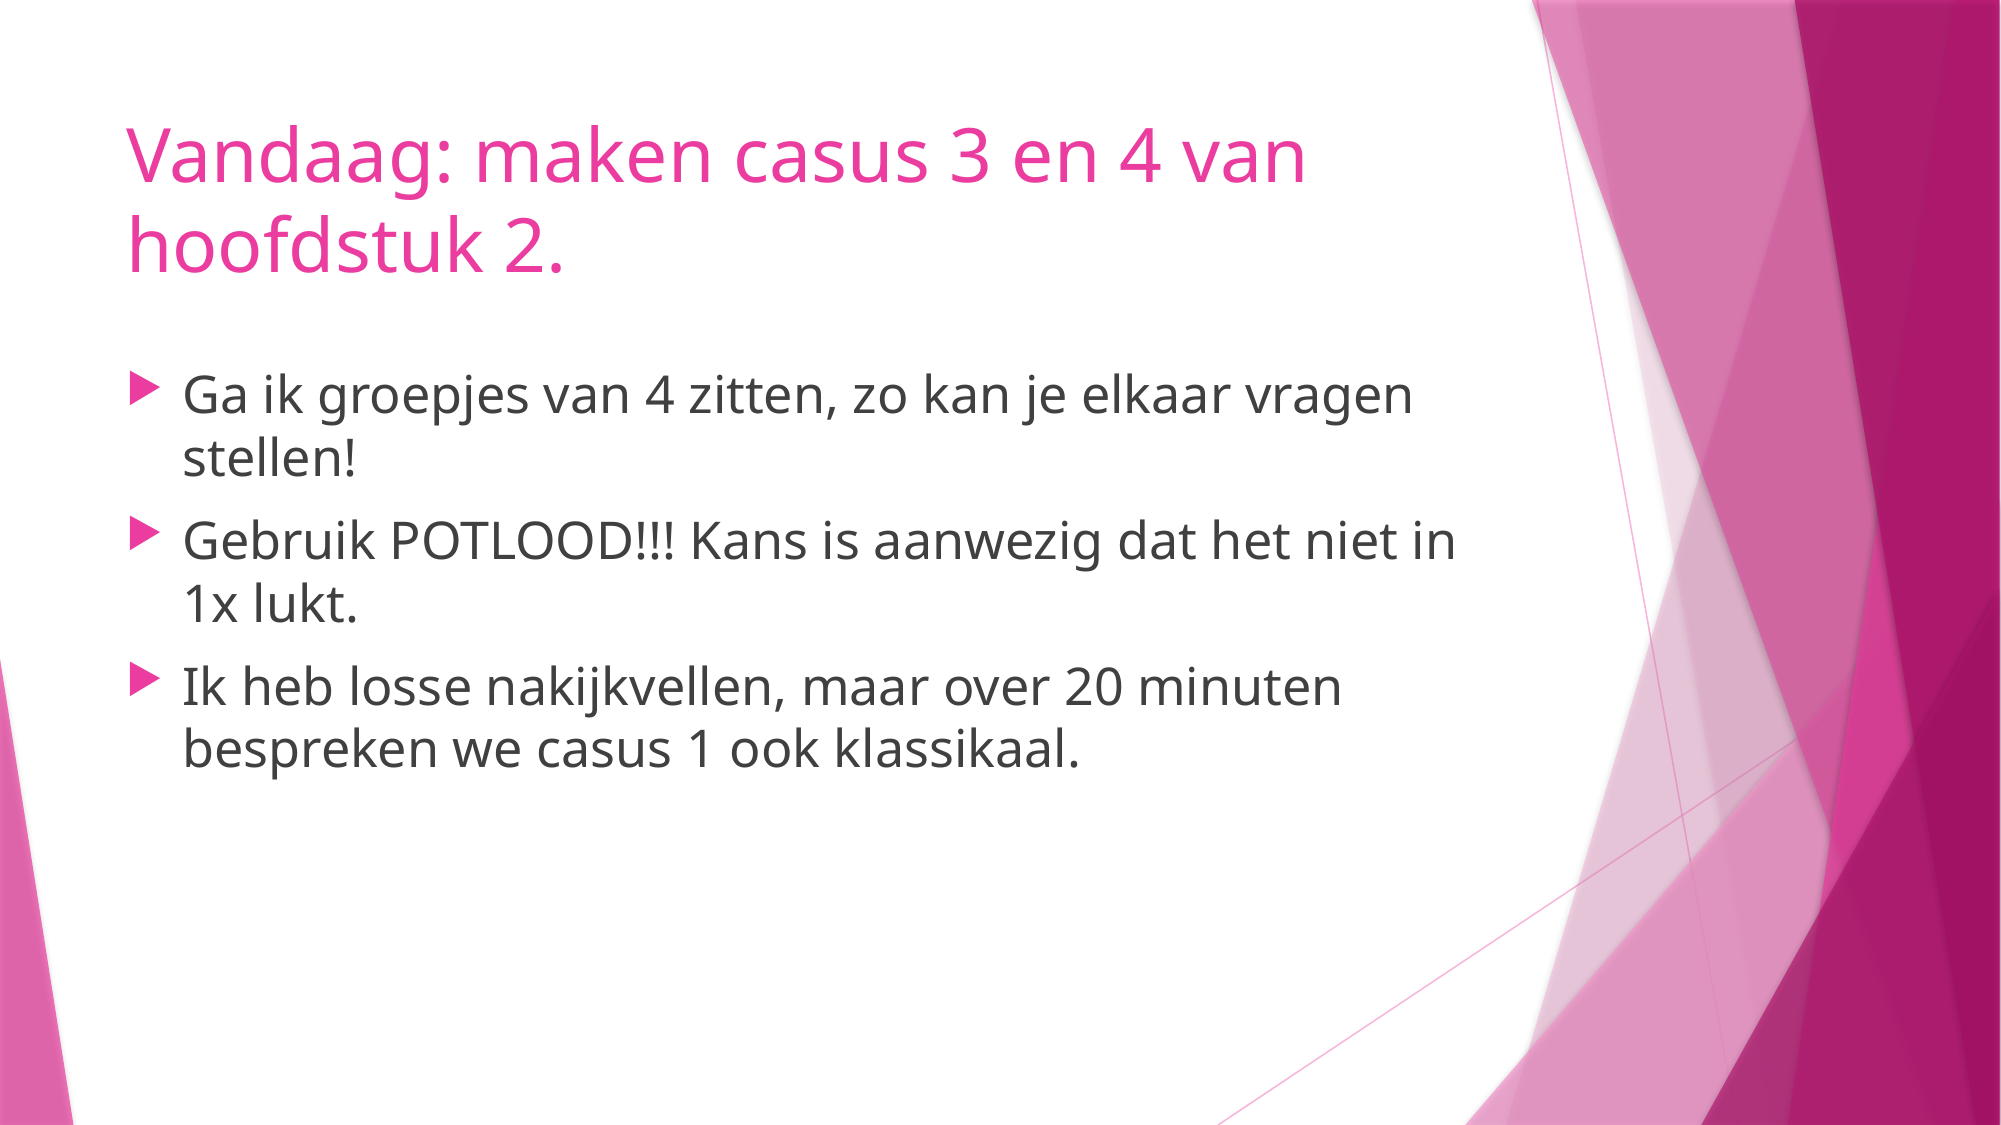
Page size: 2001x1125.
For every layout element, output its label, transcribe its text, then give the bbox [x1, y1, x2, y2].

list Ga ik groepjes van 4 zitten, zo kan je elkaar vragen stellen! Gebruik POTLOOD!!! Kans is aanwezig dat het niet in 1x lukt. Ik heb losse nakijkvellen, maar over 20 minuten bespreken we casus 1 ook klassikaal. [111, 354, 1522, 992]
title Vandaag: maken casus 3 en 4 van hoofdstuk 2. [111, 99, 1522, 317]
